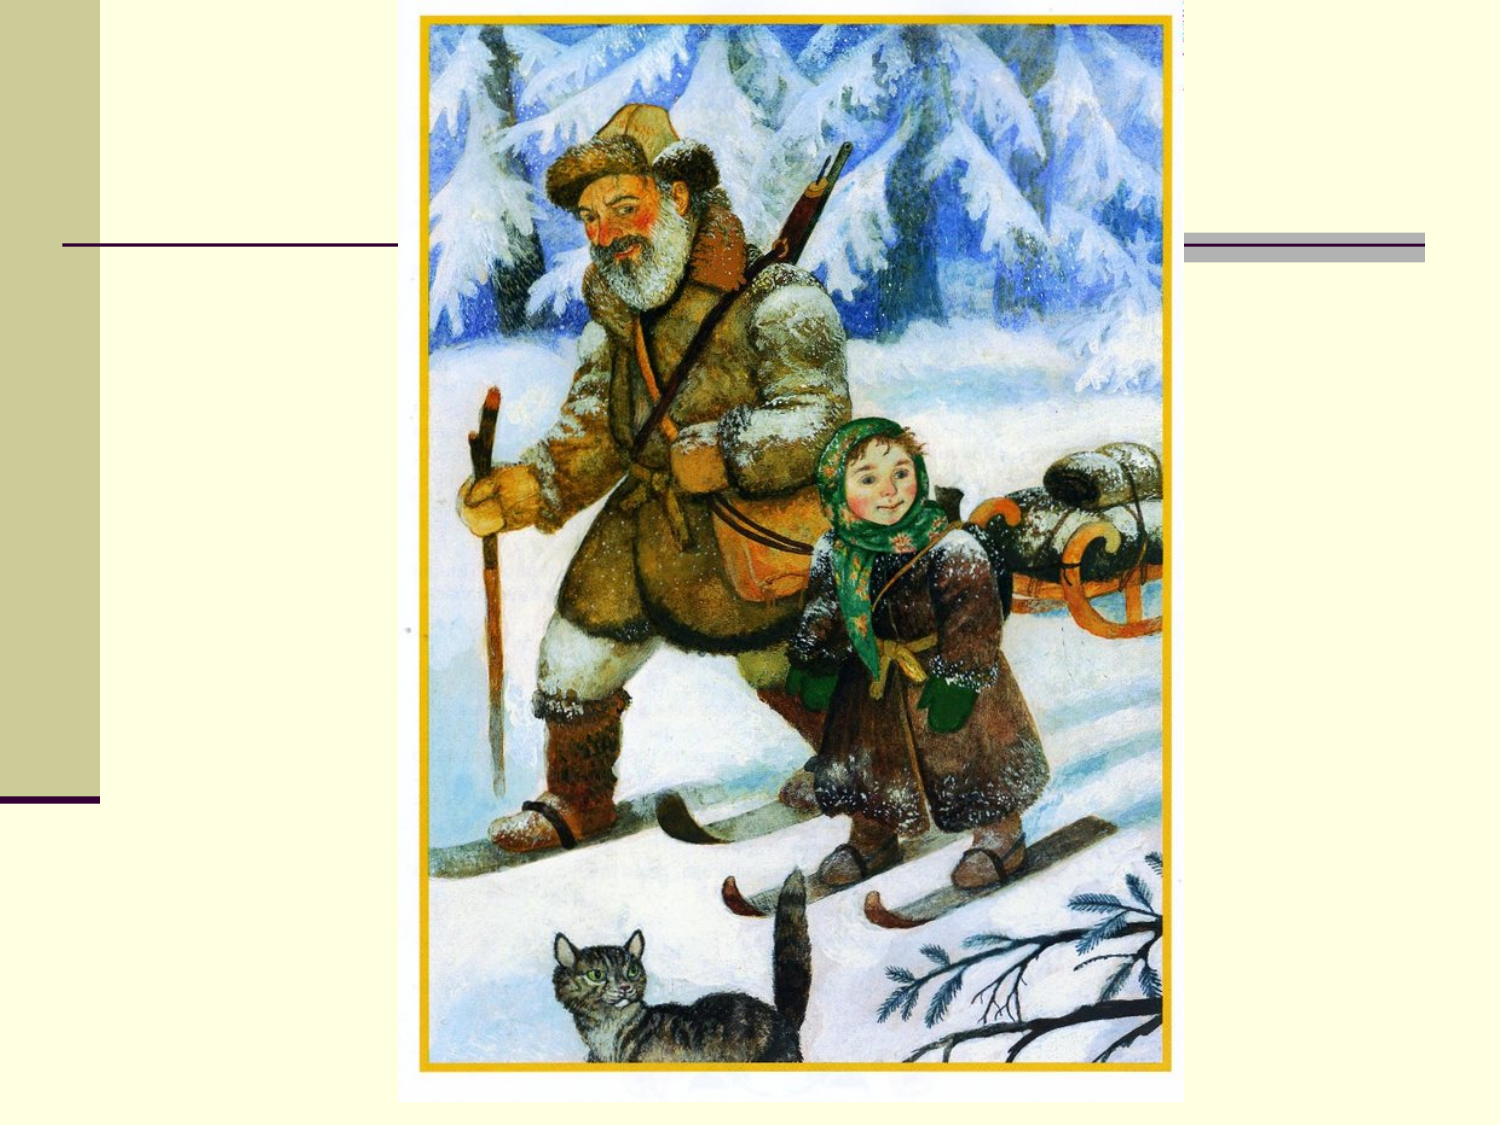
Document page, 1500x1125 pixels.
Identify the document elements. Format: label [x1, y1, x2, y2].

picture [398, 0, 1184, 1102]
